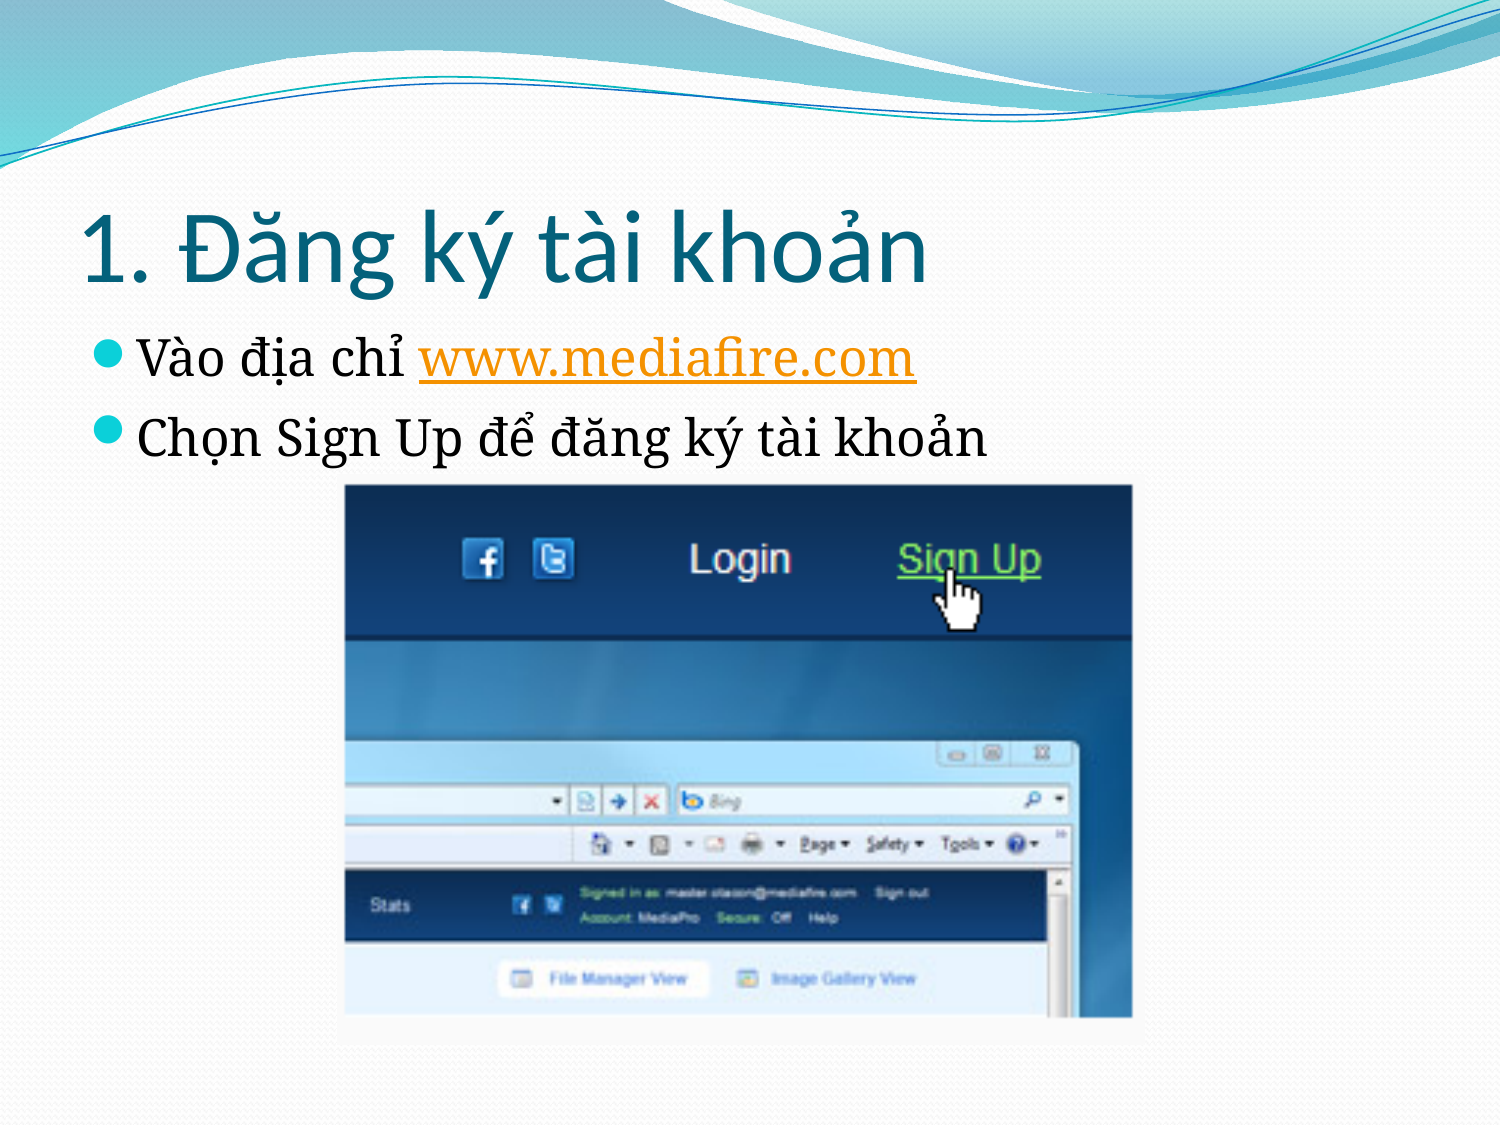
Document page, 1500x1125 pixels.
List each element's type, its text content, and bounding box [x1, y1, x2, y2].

list Vào địa chỉ www.mediafire.com Chọn Sign Up để đăng ký tài khoản [75, 317, 1425, 475]
picture [337, 474, 1145, 1045]
title 1. Đăng ký tài khoản [75, 115, 1425, 303]
